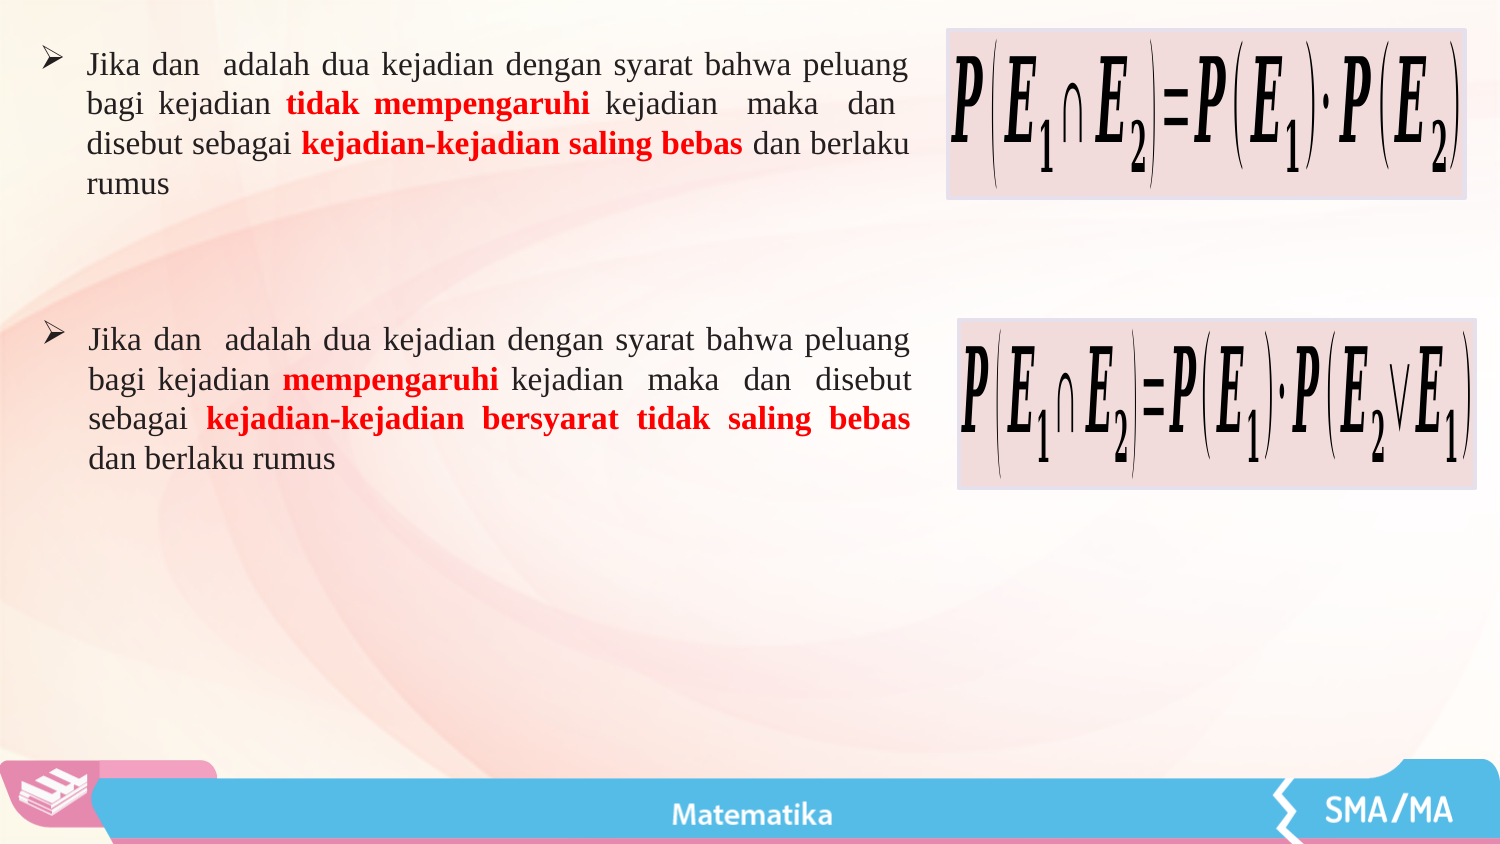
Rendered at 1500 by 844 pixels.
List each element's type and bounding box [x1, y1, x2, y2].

text_box [24, 31, 1463, 212]
picture [0, 0, 1500, 844]
text_box [26, 309, 1474, 487]
